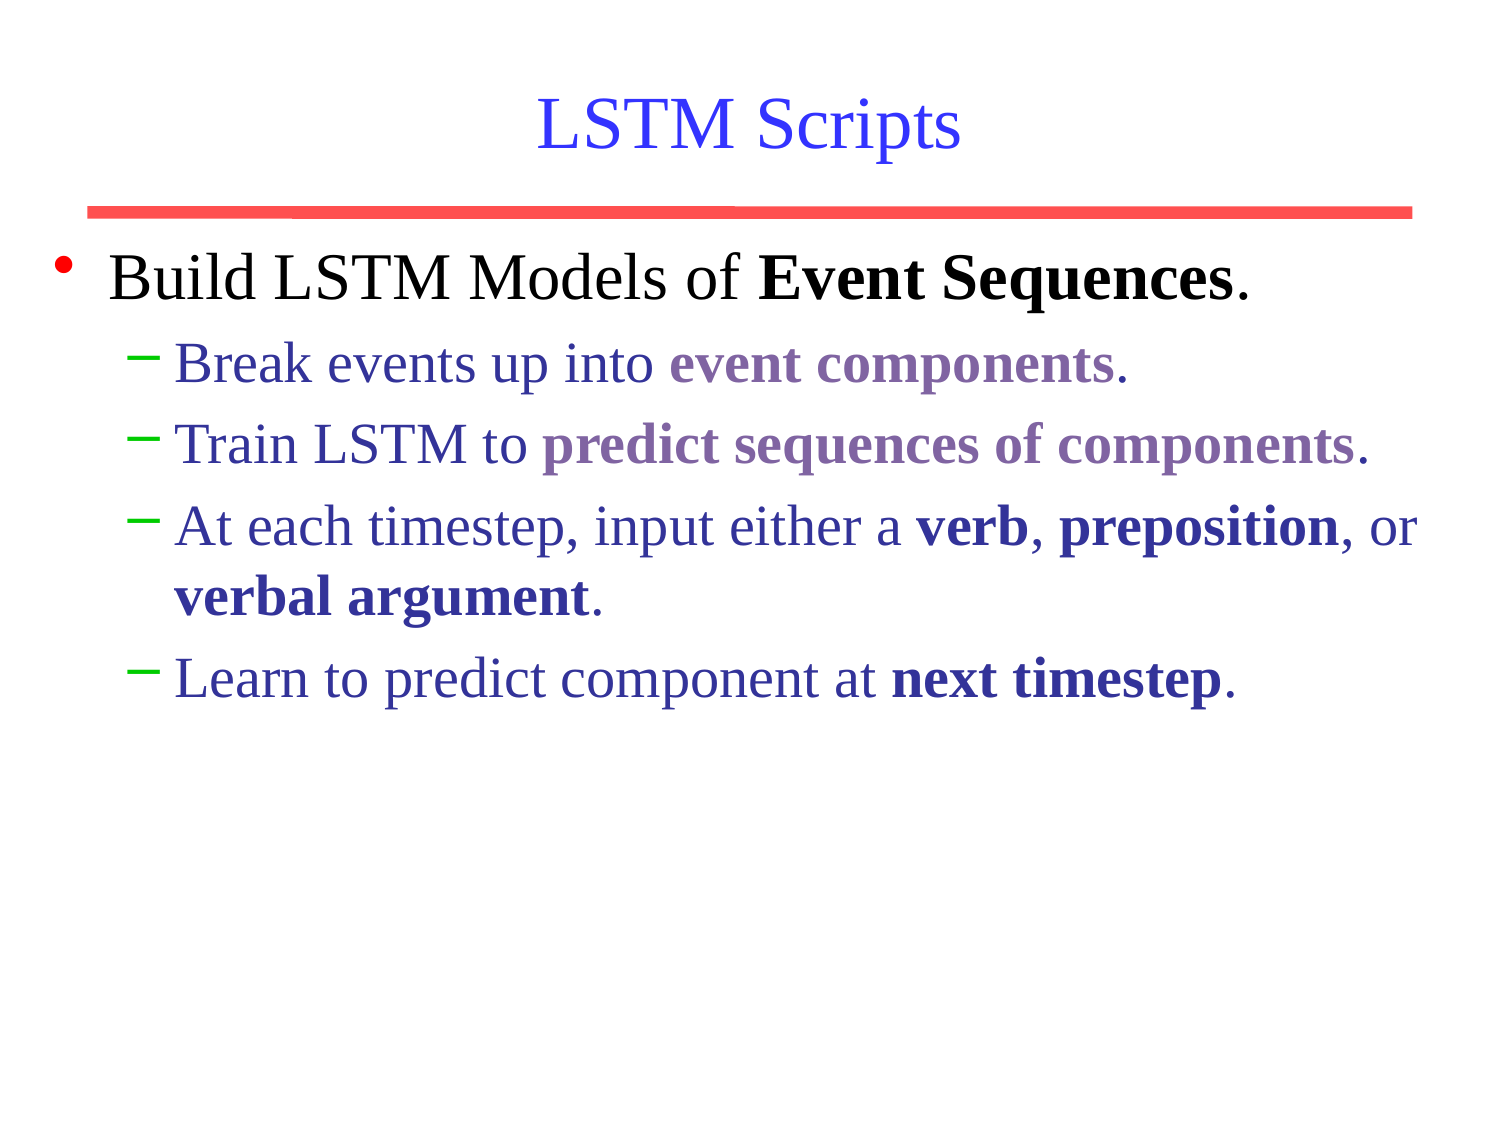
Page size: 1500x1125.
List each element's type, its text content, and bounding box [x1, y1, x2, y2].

title LSTM Scripts [112, 37, 1388, 201]
list Build LSTM Models of Event Sequences. Break events up into event components. Train LSTM to predict sequences of components. At each timestep, input either a verb, preposition, or verbal argument. Learn to predict component at next timestep. [37, 224, 1463, 995]
